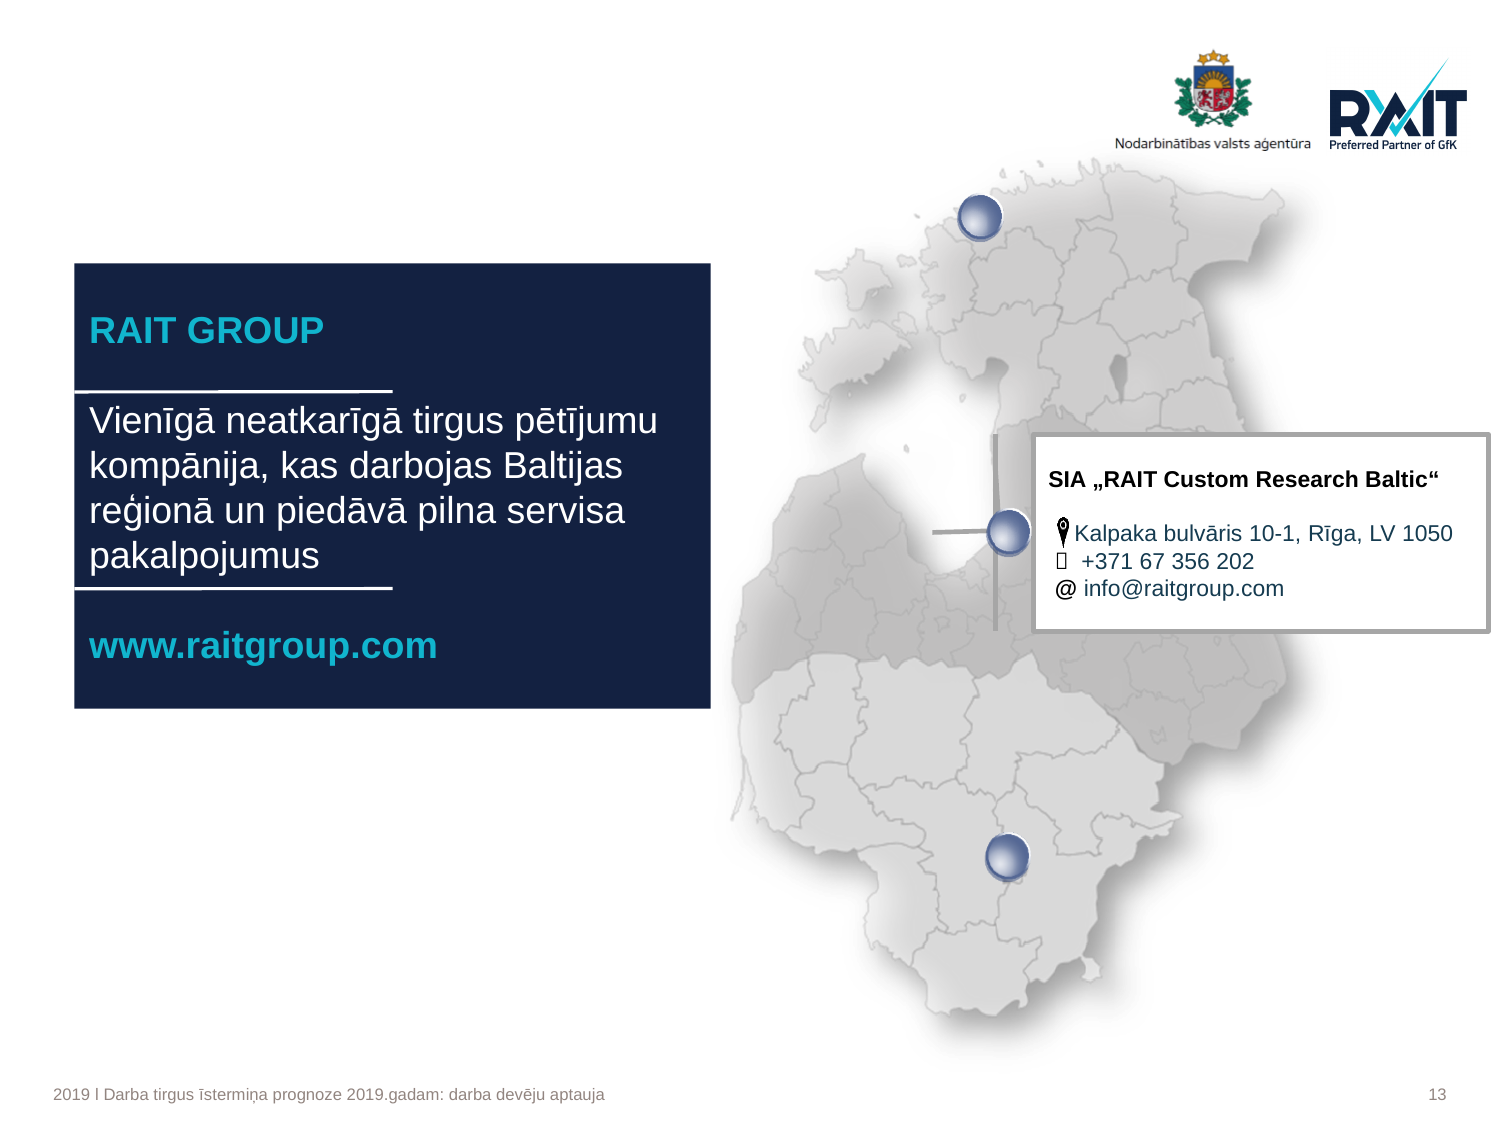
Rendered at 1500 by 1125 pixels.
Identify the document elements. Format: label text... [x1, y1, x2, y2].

picture [640, 41, 1471, 1125]
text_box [74, 263, 711, 709]
text_box SIA „RAIT Custom Research Baltic“ Kalpaka bulvāris 10-1, Rīga, LV 1050  +371 67 356 202 @ info@raitgroup.com [1357, 432, 1490, 633]
